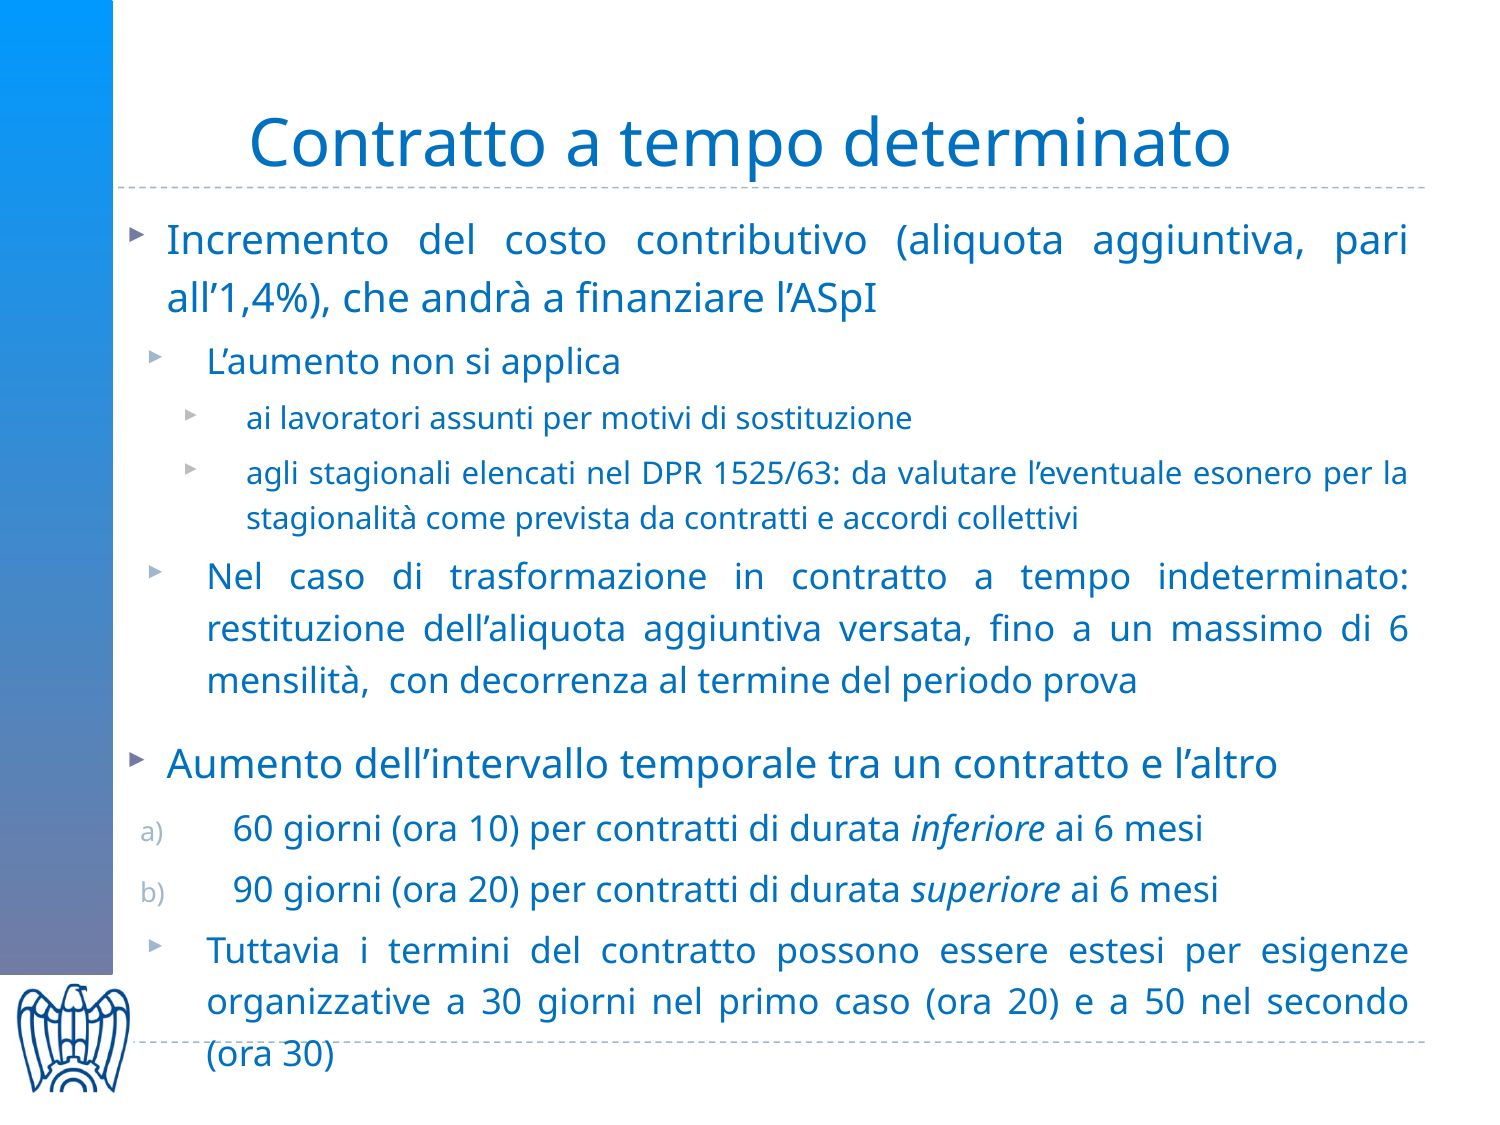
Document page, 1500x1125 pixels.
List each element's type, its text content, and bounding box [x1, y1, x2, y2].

title Contratto a tempo determinato [113, 24, 1425, 188]
picture [0, 974, 134, 1113]
list Incremento del costo contributivo (aliquota aggiuntiva, pari all’1,4%), che andrà a finanziare l’ASpI L’aumento non si applica ai lavoratori assunti per motivi di sostituzione agli stagionali elencati nel DPR 1525/63: da valutare l’eventuale esonero per la stagionalità come prevista da contratti e accordi collettivi Nel caso di trasformazione in contratto a tempo indeterminato: restituzione dell’aliquota aggiuntiva versata, fino a un massimo di 6 mensilità, con decorrenza al termine del periodo prova Aumento dell’intervallo temporale tra un contratto e l’altro 60 giorni (ora 10) per contratti di durata inferiore ai 6 mesi 90 giorni (ora 20) per contratti di durata superiore ai 6 mesi Tuttavia i termini del contratto possono essere estesi per esigenze organizzative a 30 giorni nel primo caso (ora 20) e a 50 nel secondo (ora 30) [113, 196, 1425, 1094]
text_box [0, 0, 113, 974]
